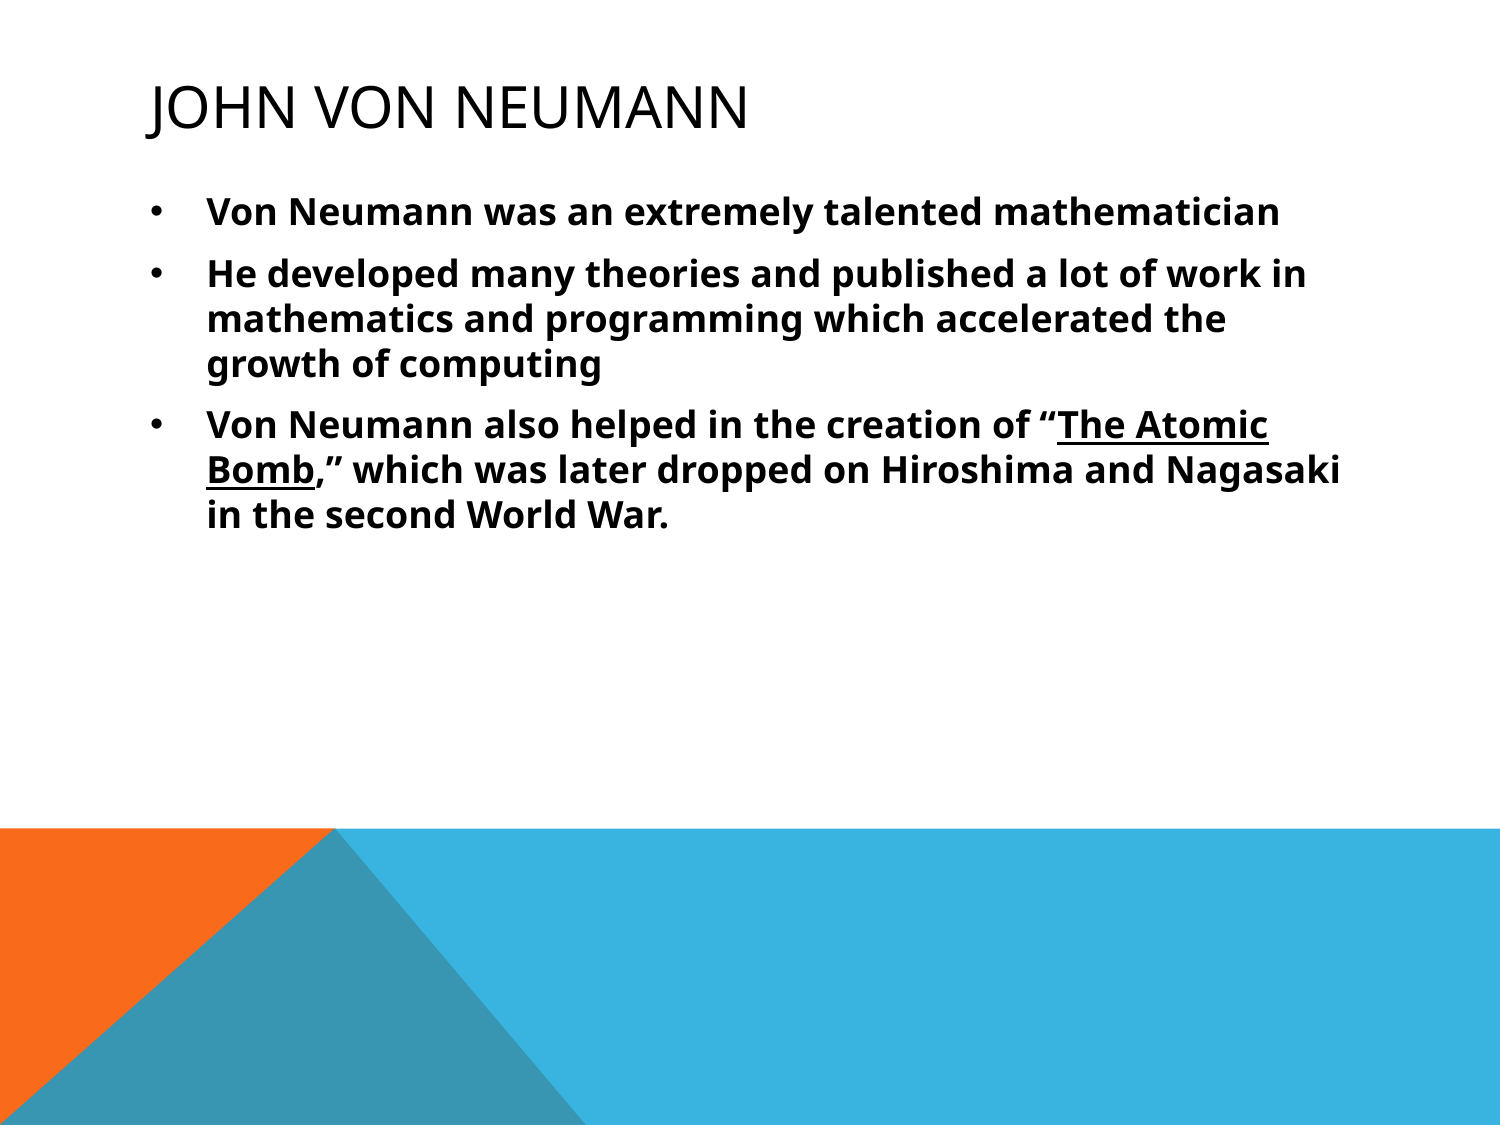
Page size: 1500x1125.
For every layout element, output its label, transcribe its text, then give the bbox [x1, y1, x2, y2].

list Von Neumann was an extremely talented mathematician He developed many theories and published a lot of work in mathematics and programming which accelerated the growth of computing Von Neumann also helped in the creation of “The Atomic Bomb,” which was later dropped on Hiroshima and Nagasaki in the second World War. [135, 180, 1369, 768]
title John Von Neumann [135, 60, 1369, 150]
